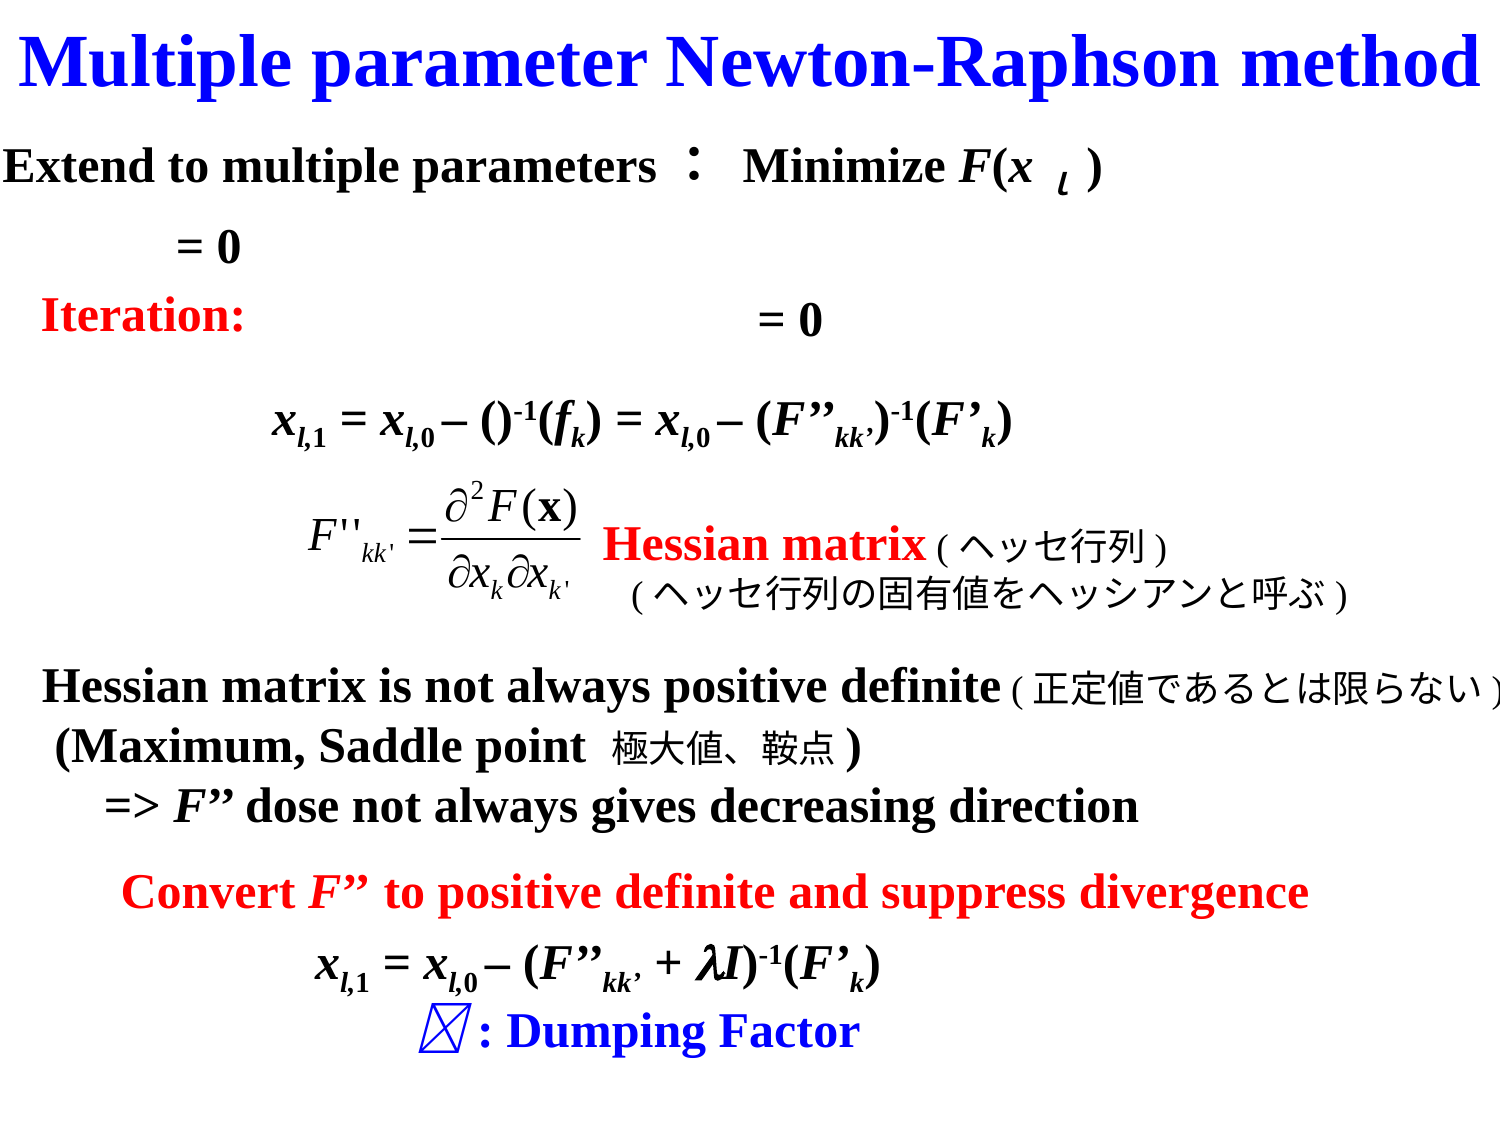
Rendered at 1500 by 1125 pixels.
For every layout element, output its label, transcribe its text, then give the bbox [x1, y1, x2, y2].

text_box Convert F’’ to positive definite and suppress divergence [105, 851, 1326, 927]
text_box Multiple parameter Newton-Raphson method [0, 0, 1500, 114]
text_box Hessian matrix is not always positive definite (正定値であるとは限らない) (Maximum, Saddle point 極大値、鞍点) => F’’ dose not always gives decreasing direction [27, 645, 1500, 840]
text_box Iteration: [25, 274, 262, 350]
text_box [299, 467, 591, 611]
text_box Hessian matrix (ヘッセ行列) (ヘッセ行列の固有値をヘッシアンと呼ぶ) [588, 503, 1363, 623]
text_box xl,1 = xl,0 – (F’’kk’ + I)-1(F’k) : Dumping Factor [300, 922, 896, 1066]
